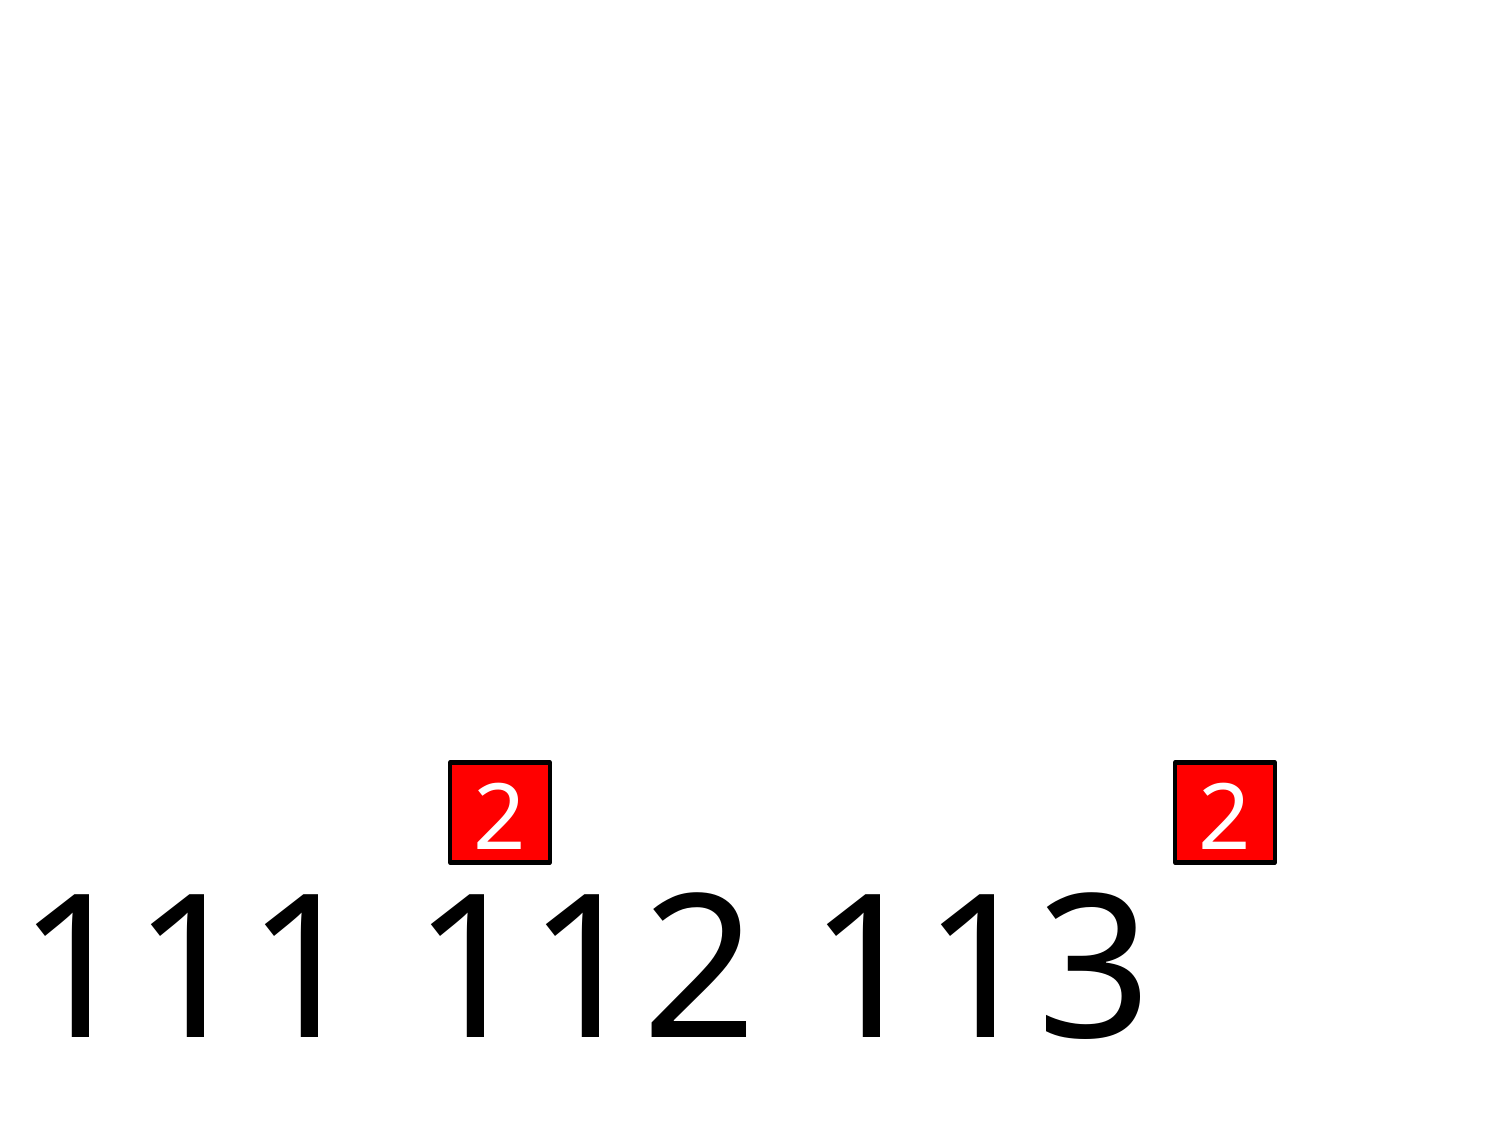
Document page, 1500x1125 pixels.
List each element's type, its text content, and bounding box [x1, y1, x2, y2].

text_box 2 [448, 760, 552, 865]
text_box 111 112 113 114 [0, 829, 1500, 1125]
text_box 2 [1173, 760, 1277, 865]
